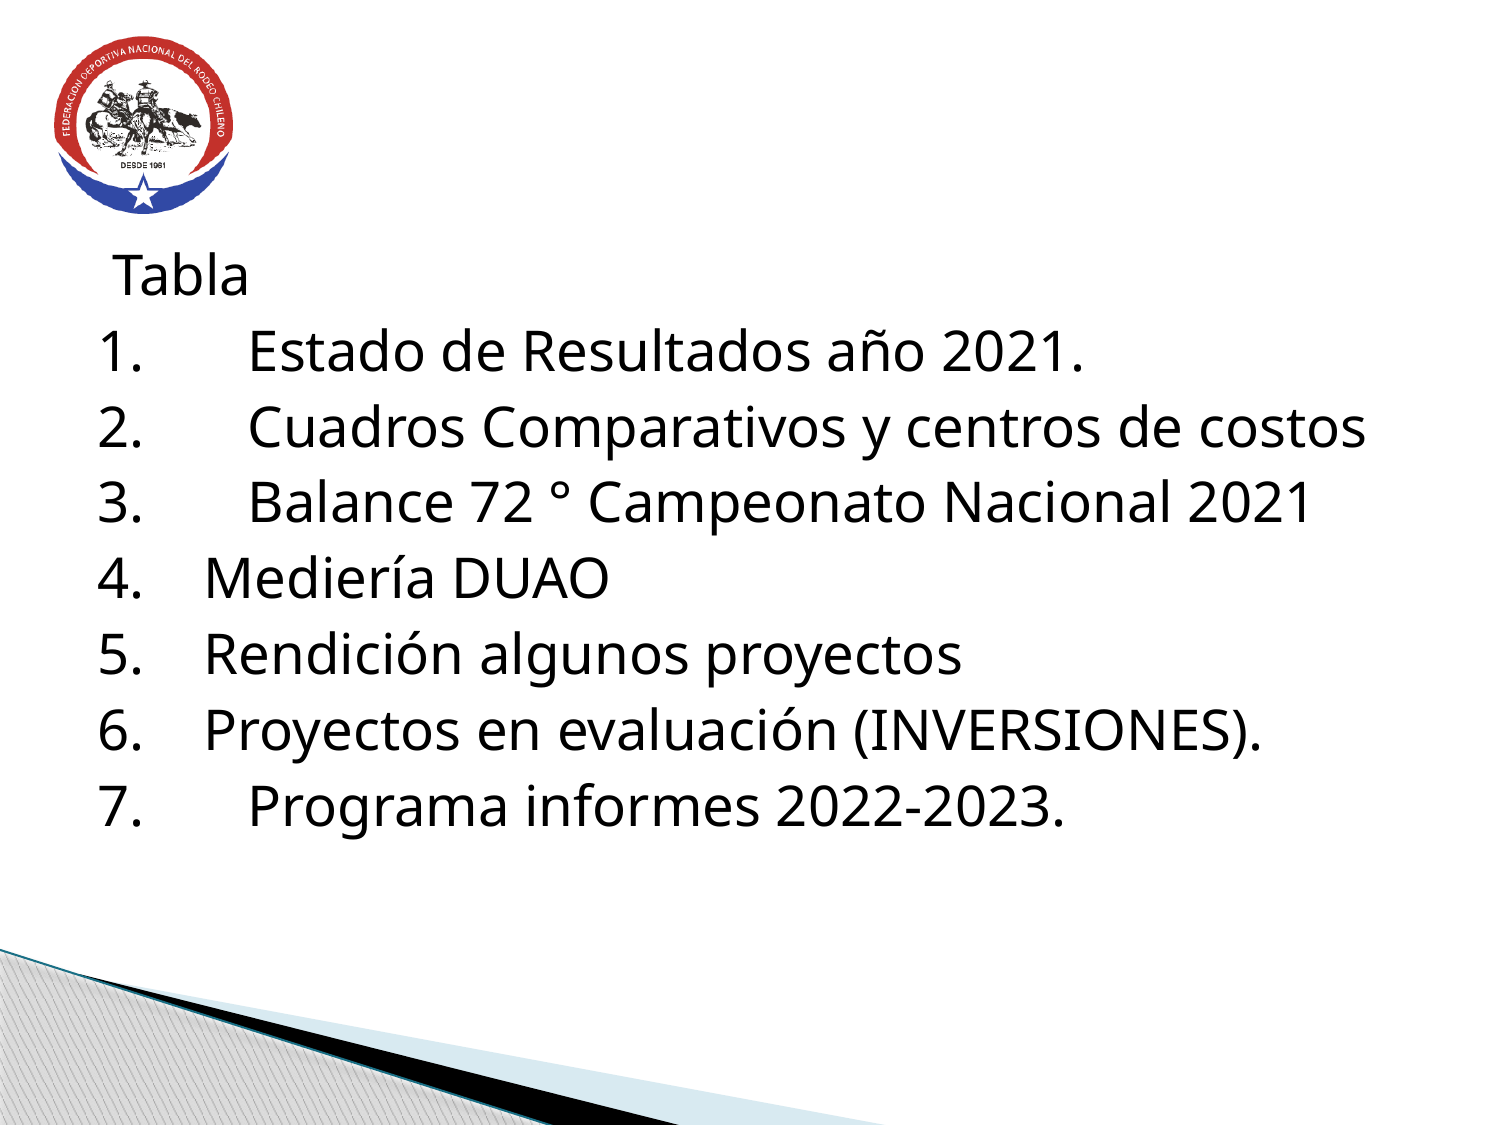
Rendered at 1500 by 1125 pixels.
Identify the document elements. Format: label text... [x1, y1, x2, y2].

picture [46, 34, 235, 216]
list Tabla 1. Estado de Resultados año 2021. 2. Cuadros Comparativos y centros de costos 3. Balance 72 ° Campeonato Nacional 2021 4. Mediería DUAO 5. Rendición algunos proyectos 6. Proyectos en evaluación (INVERSIONES). 7. Programa informes 2022-2023. [64, 231, 1471, 965]
